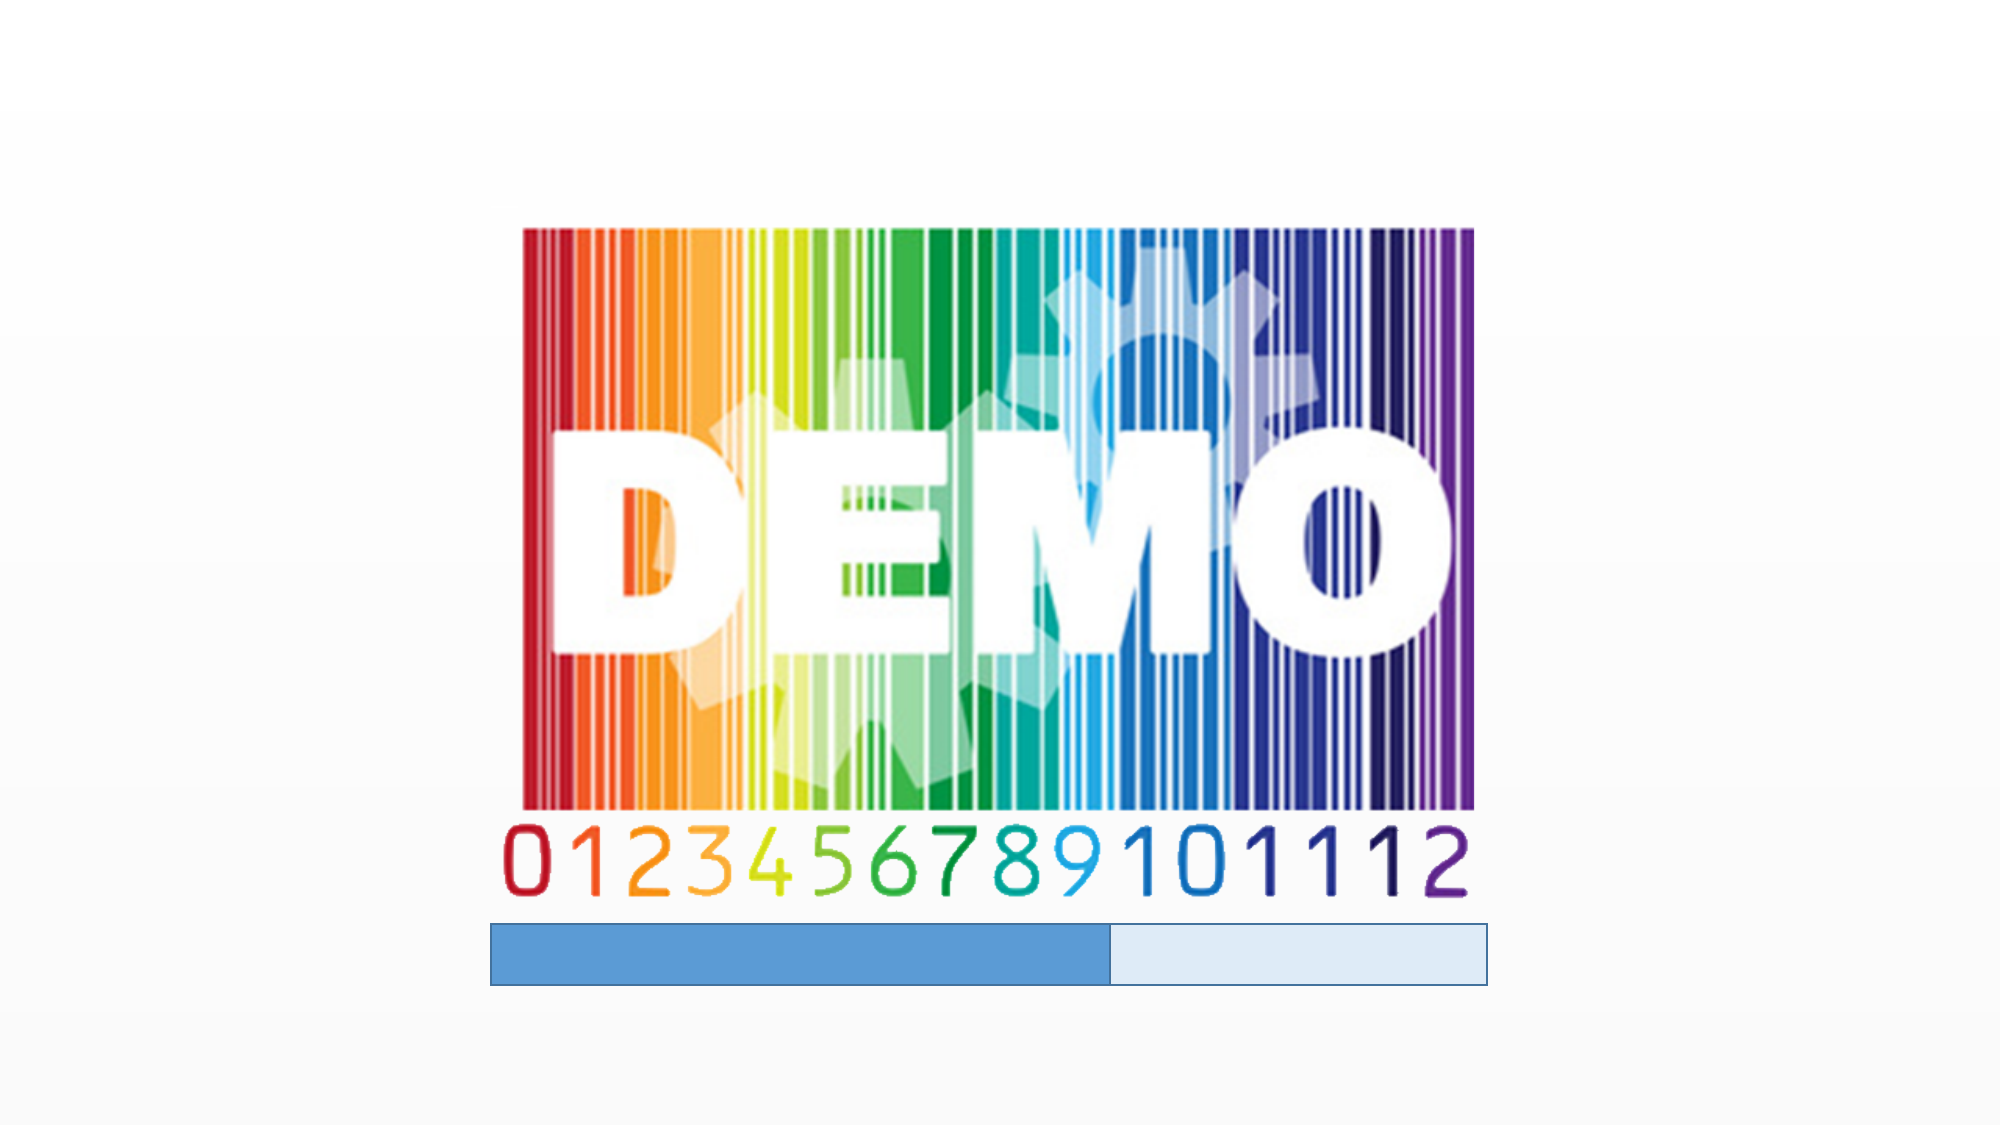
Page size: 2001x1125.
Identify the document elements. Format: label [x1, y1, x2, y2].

text_box [490, 923, 1111, 986]
text_box [1111, 923, 1488, 986]
picture [491, 206, 1509, 919]
